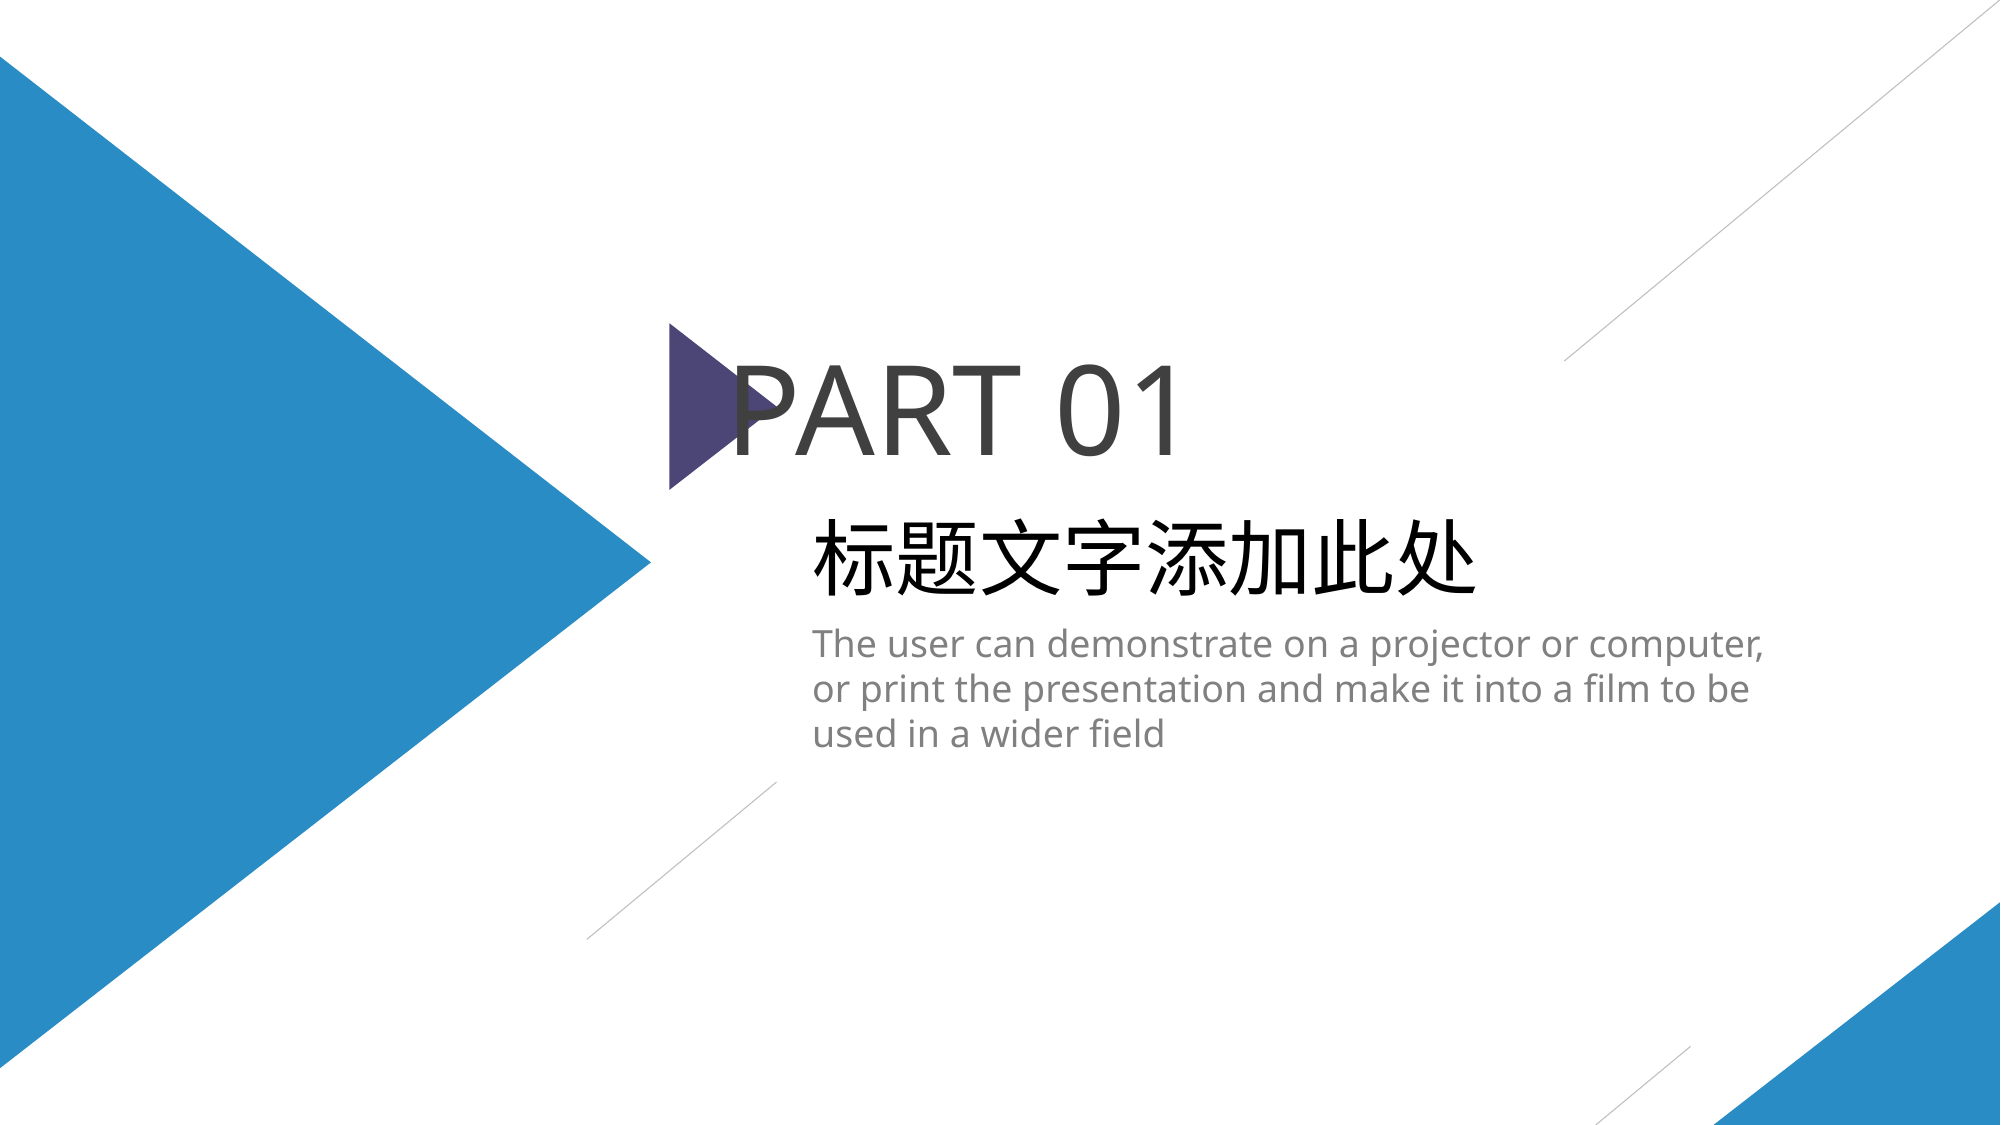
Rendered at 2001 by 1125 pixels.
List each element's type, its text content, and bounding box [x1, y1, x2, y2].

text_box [586, 781, 777, 940]
text_box PART 01 [710, 323, 1213, 488]
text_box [1595, 1046, 1691, 1125]
text_box 标题文字添加此处 [797, 498, 1494, 612]
text_box [0, 55, 653, 1070]
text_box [1564, 0, 2000, 362]
text_box The user can demonstrate on a projector or computer, or print the presentation and make it into a film to be used in a wider field [797, 612, 1824, 762]
text_box [668, 321, 710, 492]
text_box [1711, 900, 2000, 1125]
